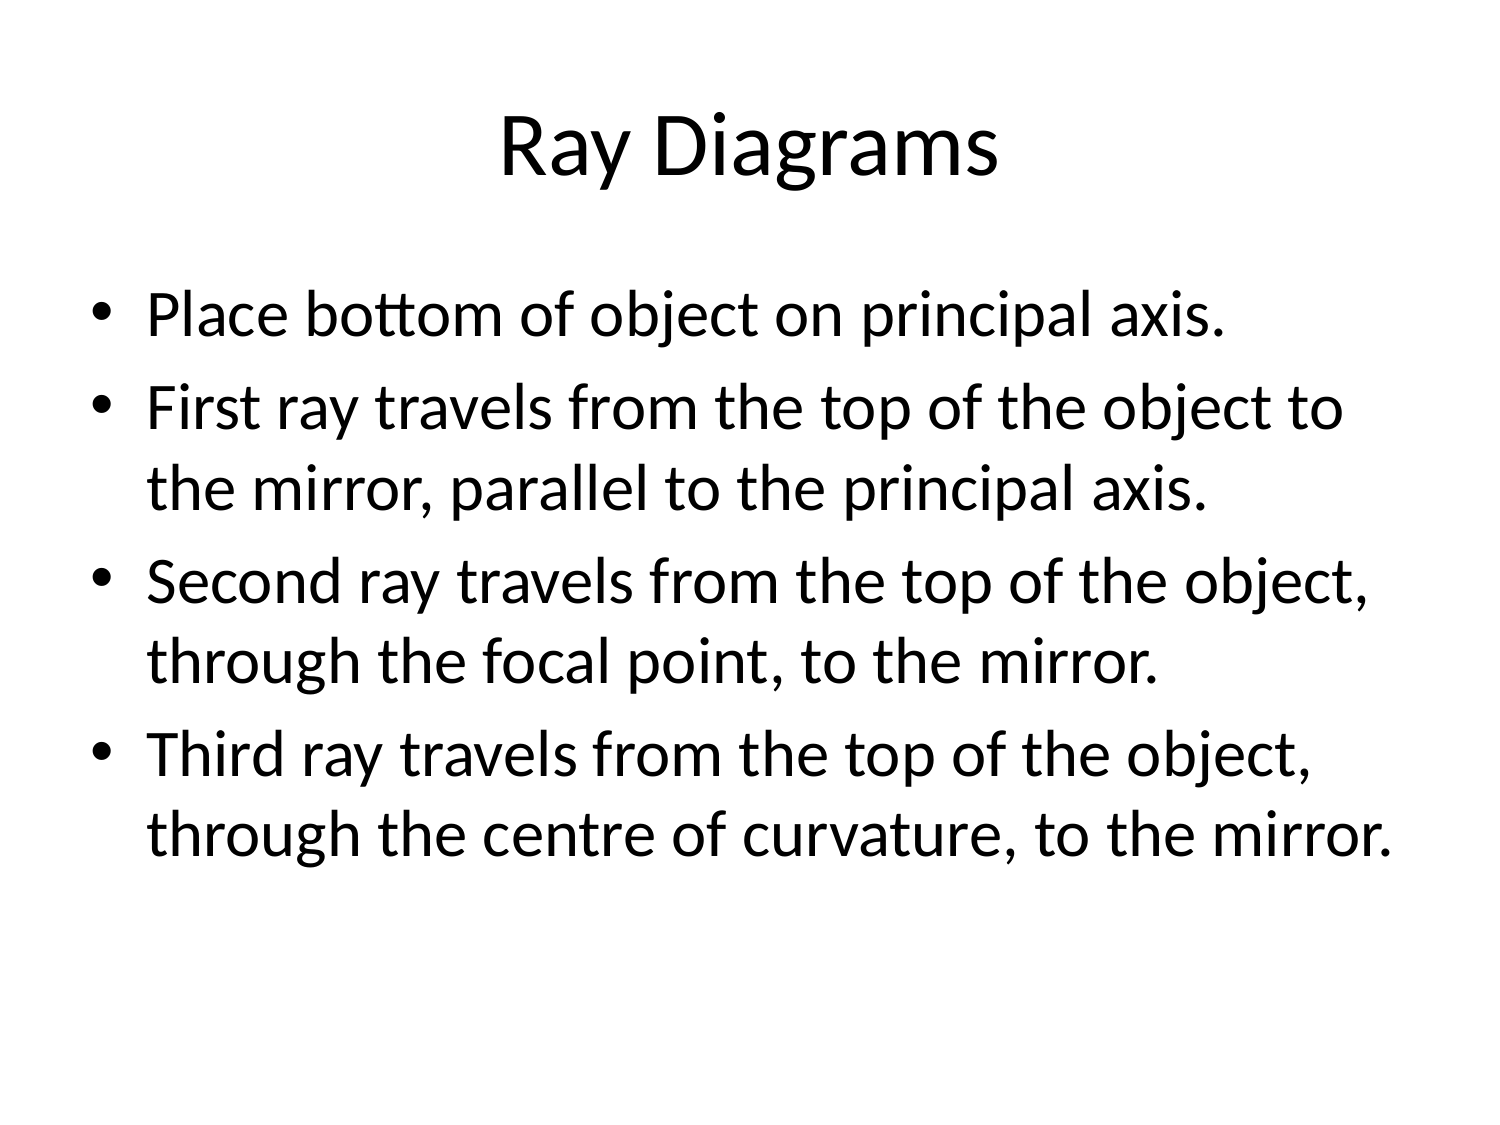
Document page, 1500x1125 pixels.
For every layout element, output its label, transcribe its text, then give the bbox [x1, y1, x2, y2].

list Place bottom of object on principal axis. First ray travels from the top of the object to the mirror, parallel to the principal axis. Second ray travels from the top of the object, through the focal point, to the mirror. Third ray travels from the top of the object, through the centre of curvature, to the mirror. [75, 262, 1425, 1005]
title Ray Diagrams [75, 45, 1425, 233]
